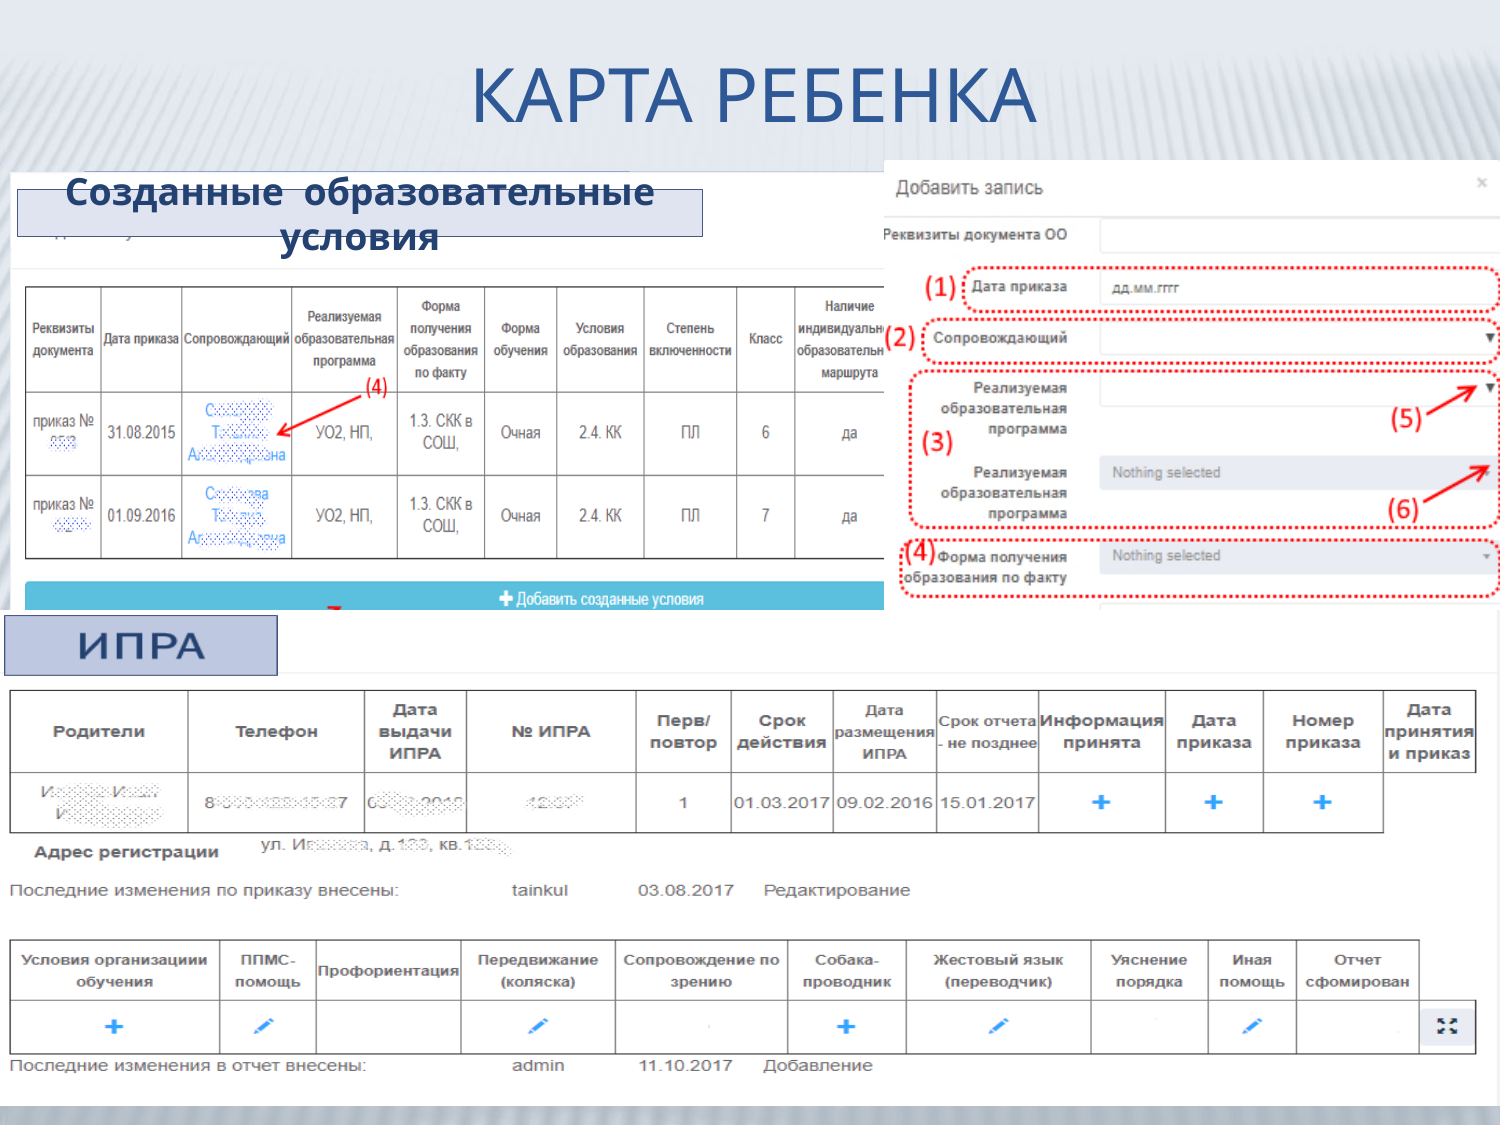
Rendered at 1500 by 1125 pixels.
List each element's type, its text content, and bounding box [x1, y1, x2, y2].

title Карта ребенка [41, 23, 1467, 161]
picture [0, 160, 1500, 1107]
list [10, 172, 875, 608]
